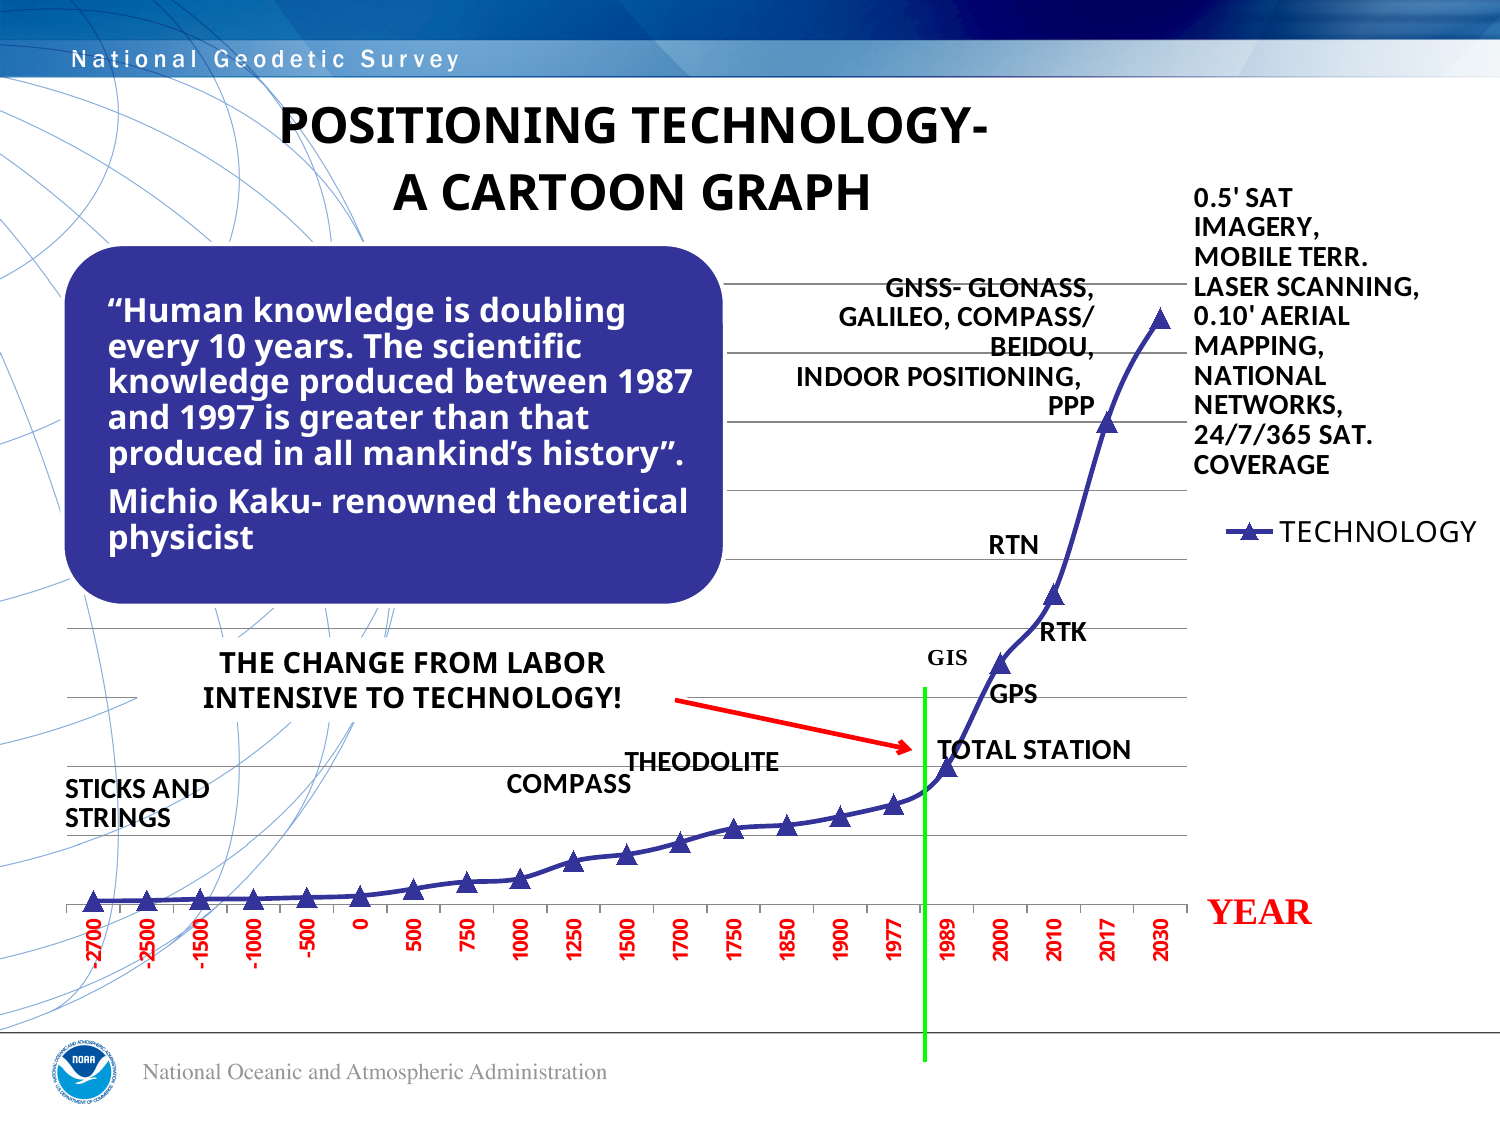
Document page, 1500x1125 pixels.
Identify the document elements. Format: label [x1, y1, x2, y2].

text_box [674, 699, 913, 751]
picture [0, 0, 1500, 1125]
text_box [62, 212, 726, 638]
chart [37, 74, 1500, 988]
